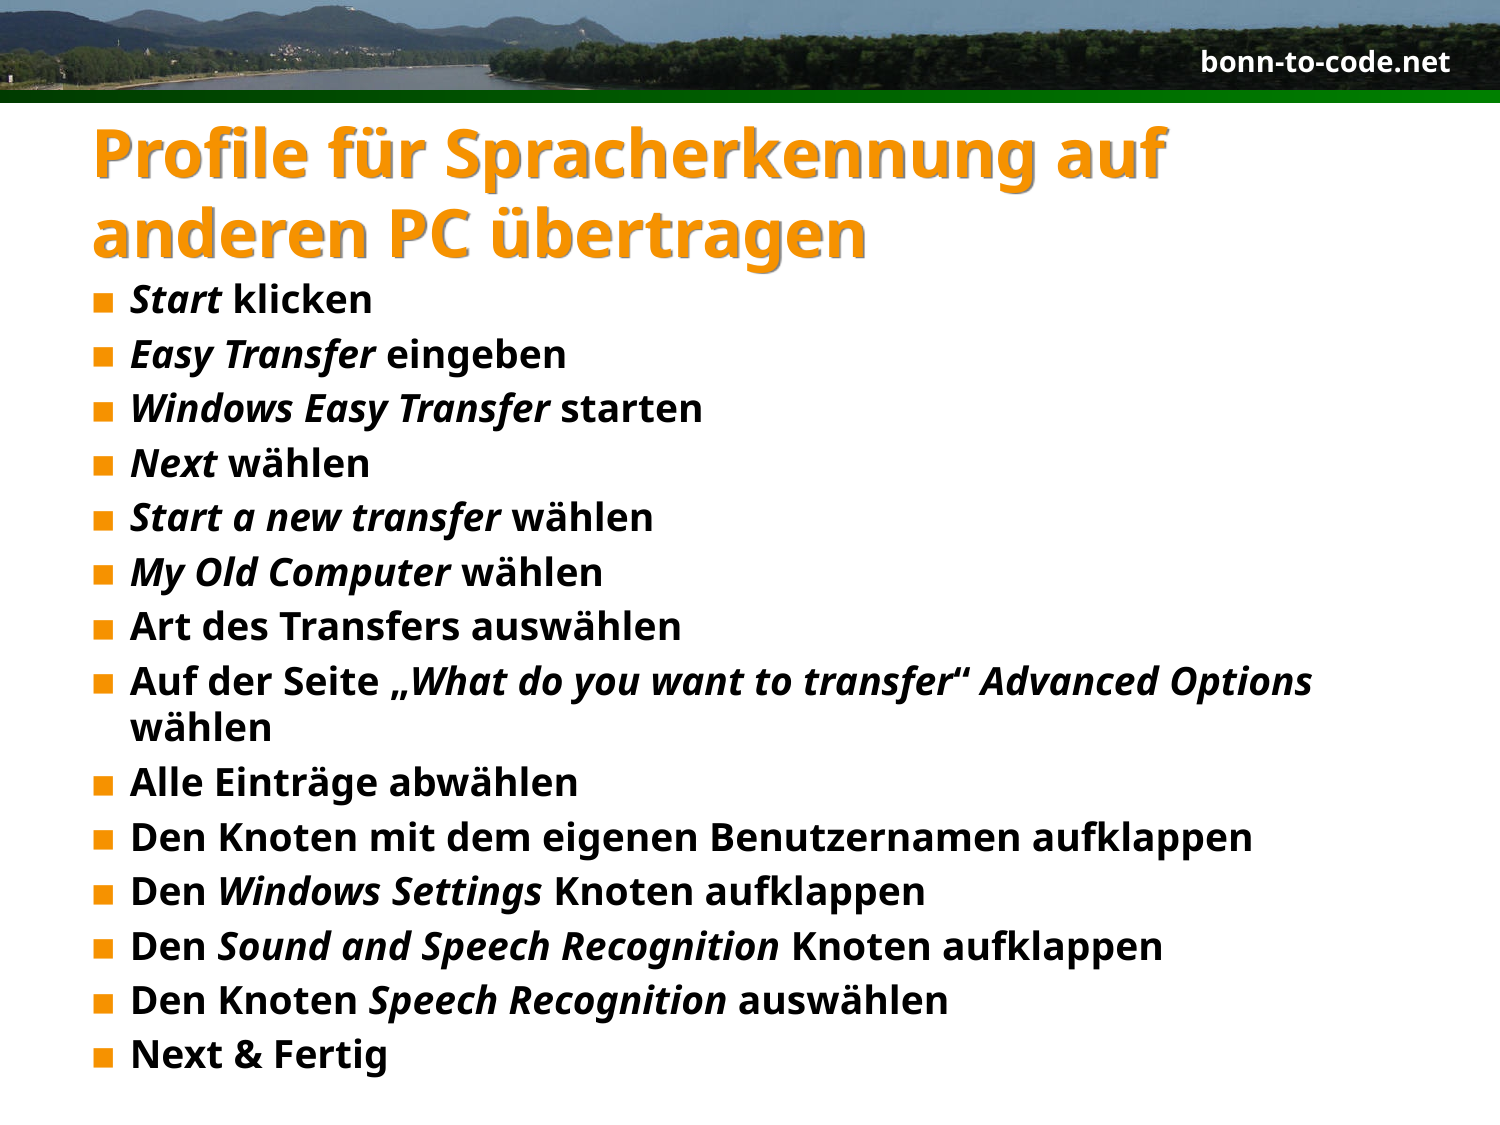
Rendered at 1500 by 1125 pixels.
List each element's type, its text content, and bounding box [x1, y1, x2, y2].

list Start klicken Easy Transfer eingeben Windows Easy Transfer starten Next wählen Start a new transfer wählen My Old Computer wählen Art des Transfers auswählen Auf der Seite „What do you want to transfer“ Advanced Options wählen Alle Einträge abwählen Den Knoten mit dem eigenen Benutzernamen aufklappen Den Windows Settings Knoten aufklappen Den Sound and Speech Recognition Knoten aufklappen Den Knoten Speech Recognition auswählen Next & Fertig [74, 266, 1426, 1095]
picture [0, 0, 1500, 90]
title Profile für Spracherkennung auf anderen PC übertragen [76, 113, 1428, 268]
